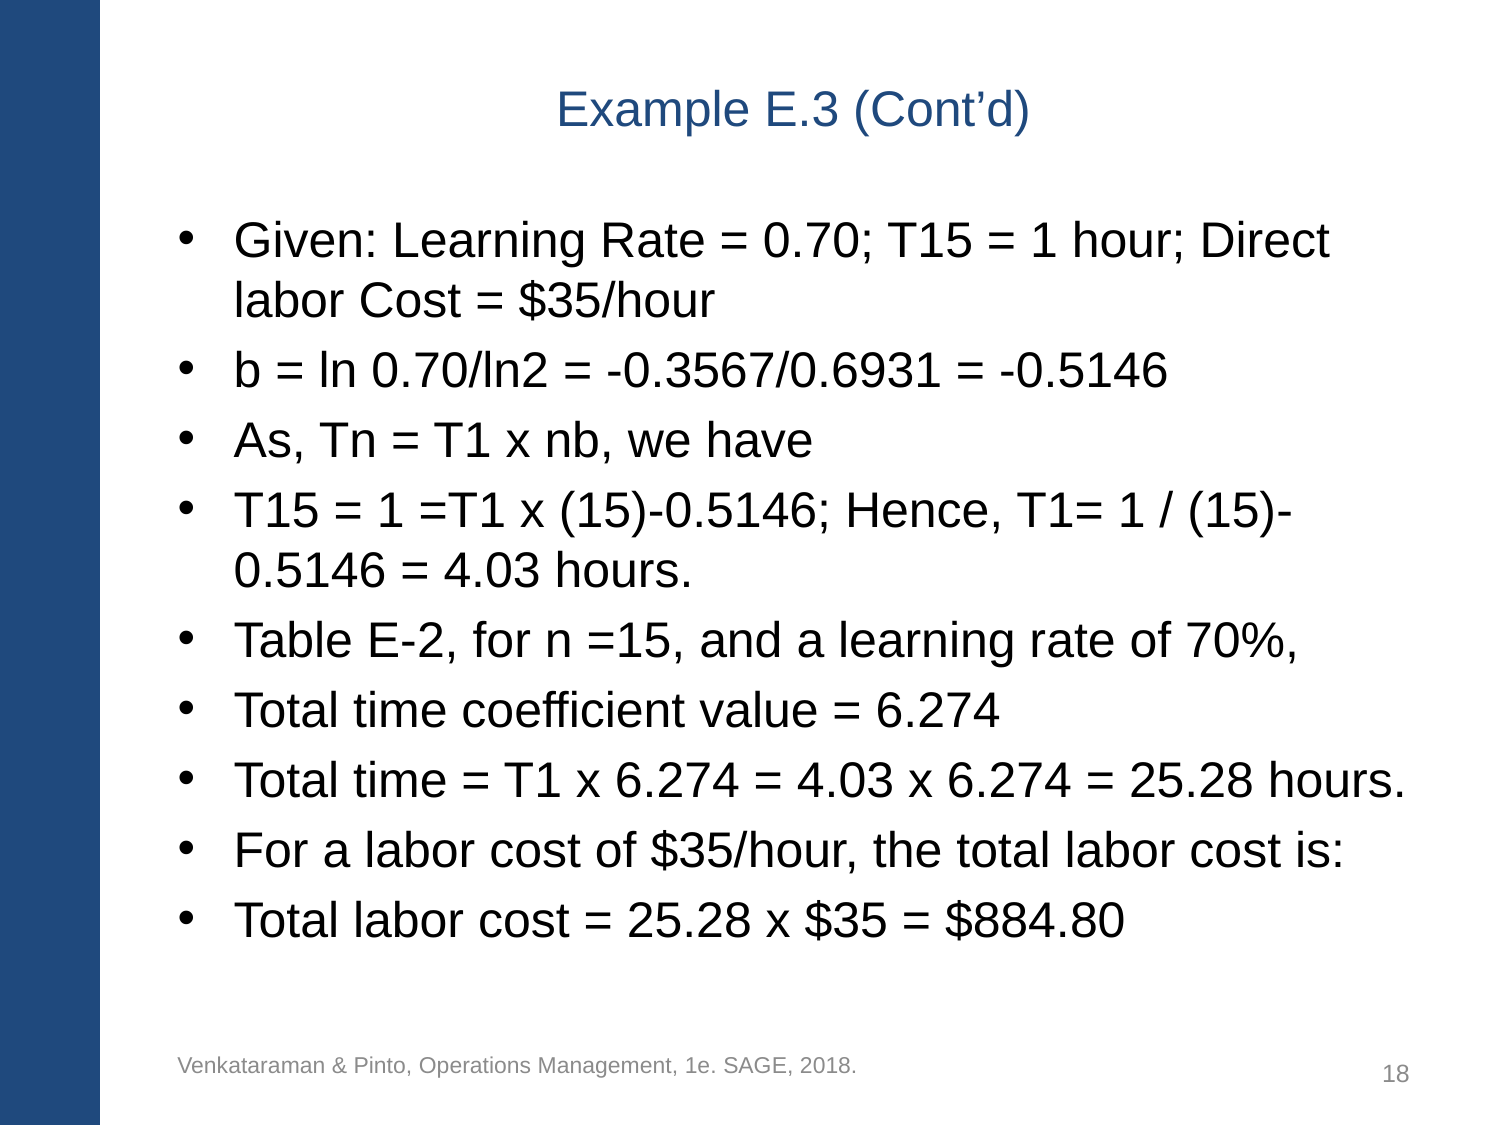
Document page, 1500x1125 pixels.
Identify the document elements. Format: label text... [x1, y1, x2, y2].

footer Venkataraman & Pinto, Operations Management, 1e. SAGE, 2018. [162, 1042, 1313, 1103]
slide_number 18 [1350, 1042, 1425, 1103]
list Given: Learning Rate = 0.70; T15 = 1 hour; Direct labor Cost = $35/hour b = ln 0.70/ln2 = -0.3567/0.6931 = -0.5146 As, Tn = T1 x nb, we have T15 = 1 =T1 x (15)-0.5146; Hence, T1= 1 / (15)-0.5146 = 4.03 hours. Table E-2, for n =15, and a learning rate of 70%, Total time coefficient value = 6.274 Total time = T1 x 6.274 = 4.03 x 6.274 = 25.28 hours. For a labor cost of $35/hour, the total labor cost is: Total labor cost = 25.28 x $35 = $884.80 [162, 200, 1425, 1025]
title Example E.3 (Cont’d) [162, 12, 1425, 200]
